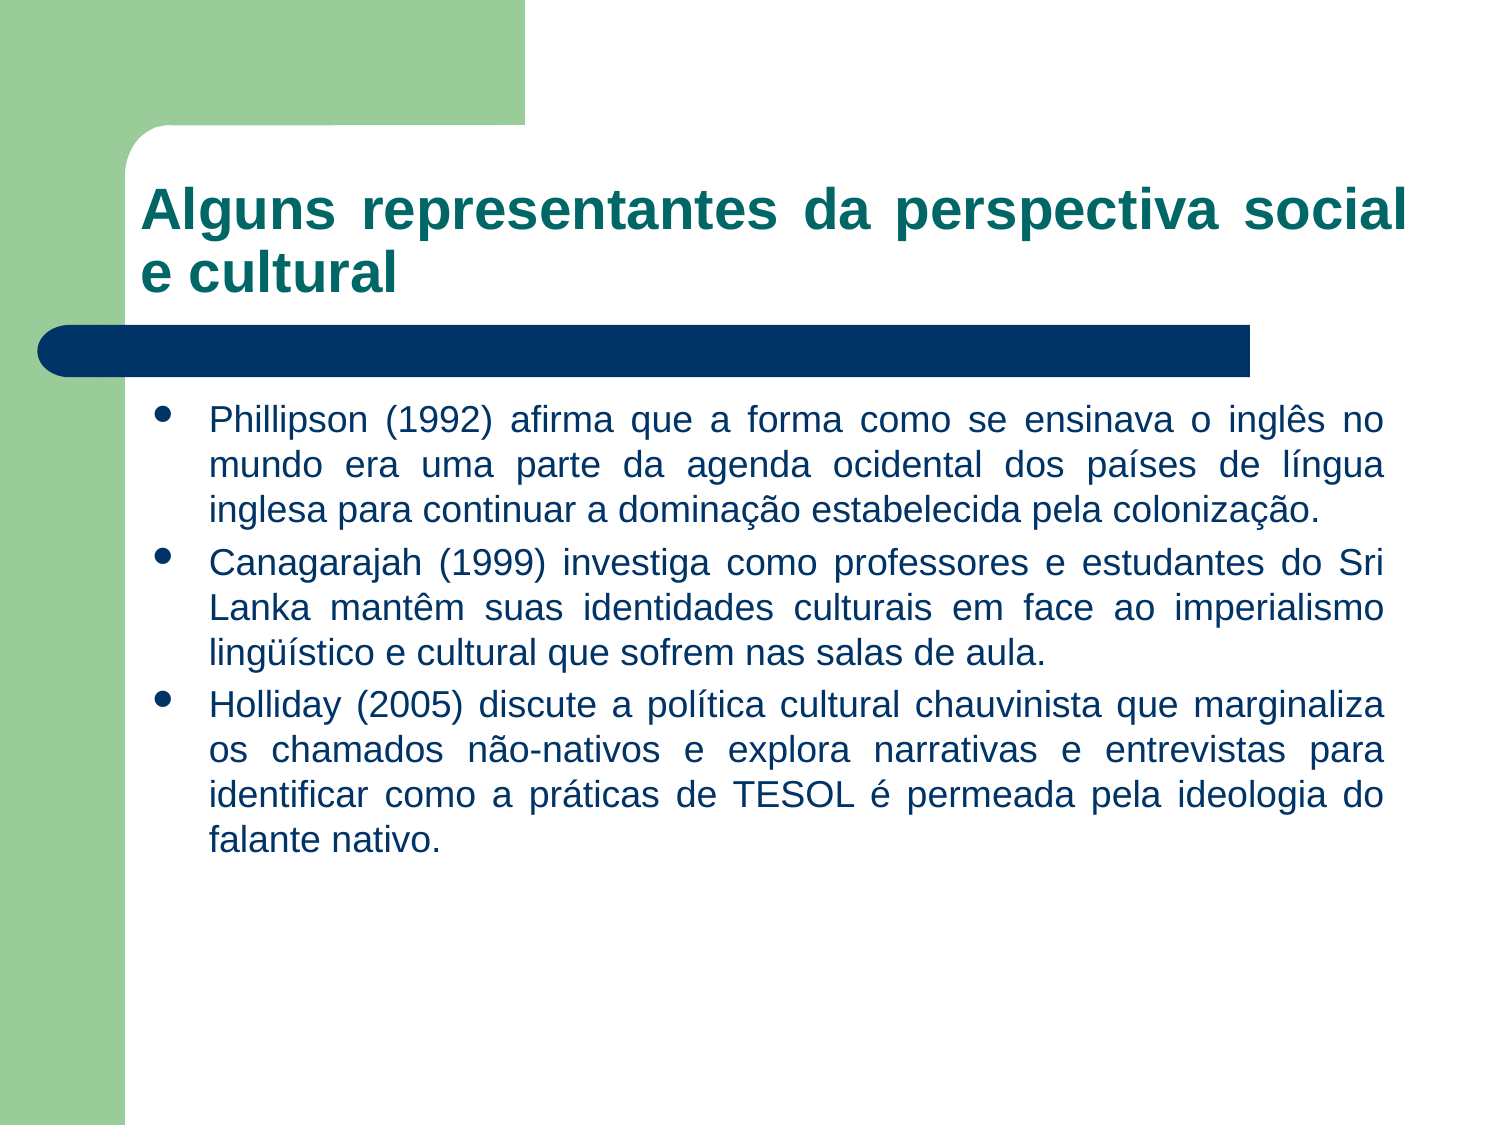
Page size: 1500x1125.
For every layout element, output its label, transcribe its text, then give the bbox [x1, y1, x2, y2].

list Phillipson (1992) afirma que a forma como se ensinava o inglês no mundo era uma parte da agenda ocidental dos países de língua inglesa para continuar a dominação estabelecida pela colonização. Canagarajah (1999) investiga como professores e estudantes do Sri Lanka mantêm suas identidades culturais em face ao imperialismo lingüístico e cultural que sofrem nas salas de aula. Holliday (2005) discute a política cultural chauvinista que marginaliza os chamados não-nativos e explora narrativas e entrevistas para identificar como a práticas de TESOL é permeada pela ideologia do falante nativo. [137, 387, 1400, 999]
title Alguns representantes da perspectiva social e cultural [124, 124, 1426, 313]
